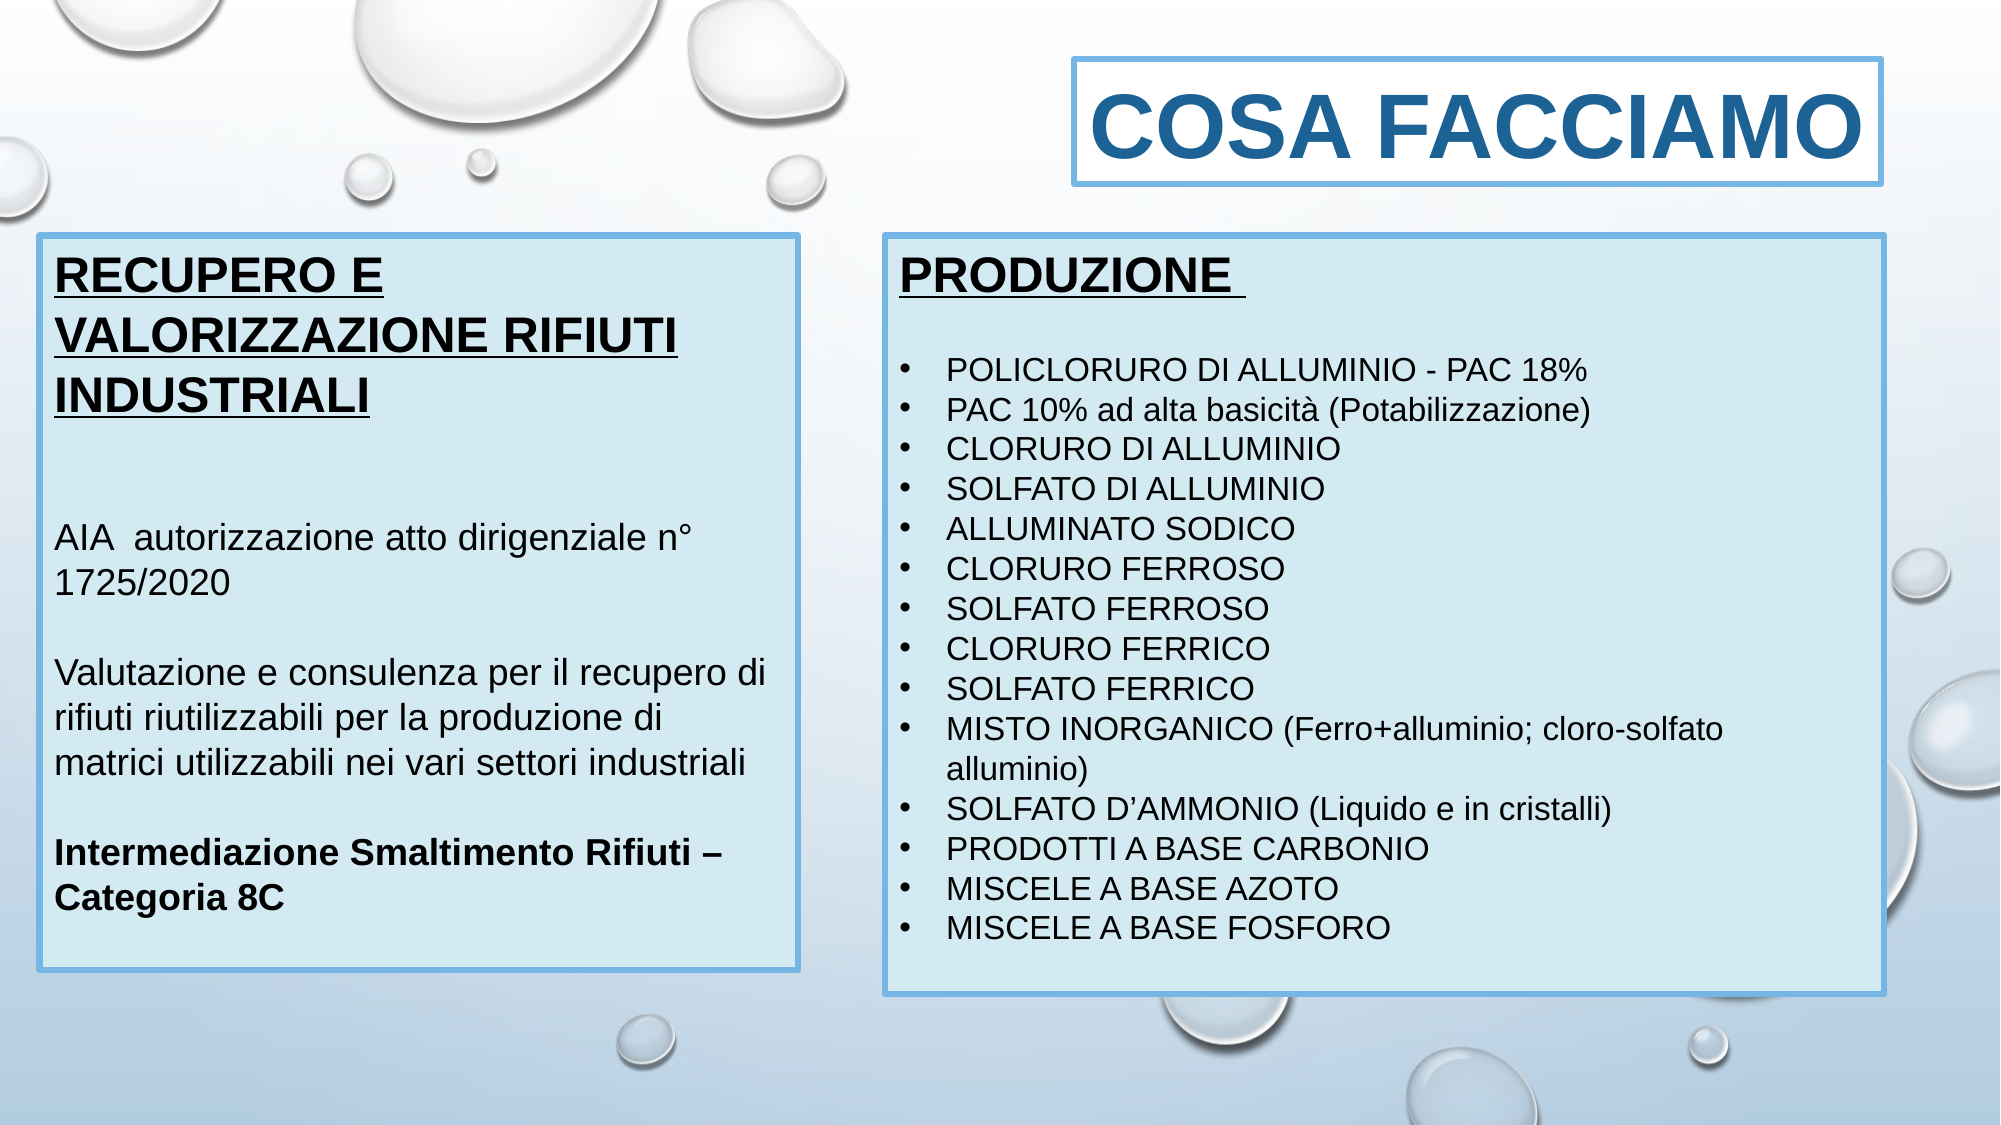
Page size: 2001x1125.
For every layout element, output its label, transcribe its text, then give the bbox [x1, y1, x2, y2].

picture [0, 0, 2000, 1125]
text_box COSA FACCIAMO [1074, 58, 1881, 184]
text_box RECUPERO E VALORIZZAZIONE RIFIUTI INDUSTRIALI AIA autorizzazione atto dirigenziale n° 1725/2020 Valutazione e consulenza per il recupero di rifiuti riutilizzabili per la produzione di matrici utilizzabili nei vari settori industriali Intermediazione Smaltimento Rifiuti – Categoria 8C [39, 235, 798, 971]
text_box PRODUZIONE POLICLORURO DI ALLUMINIO - PAC 18% PAC 10% ad alta basicità (Potabilizzazione) CLORURO DI ALLUMINIO SOLFATO DI ALLUMINIO ALLUMINATO SODICO CLORURO FERROSO SOLFATO FERROSO CLORURO FERRICO SOLFATO FERRICO MISTO INORGANICO (Ferro+alluminio; cloro-solfato alluminio) SOLFATO D’AMMONIO (Liquido e in cristalli) PRODOTTI A BASE CARBONIO MISCELE A BASE AZOTO MISCELE A BASE FOSFORO [884, 235, 1885, 994]
